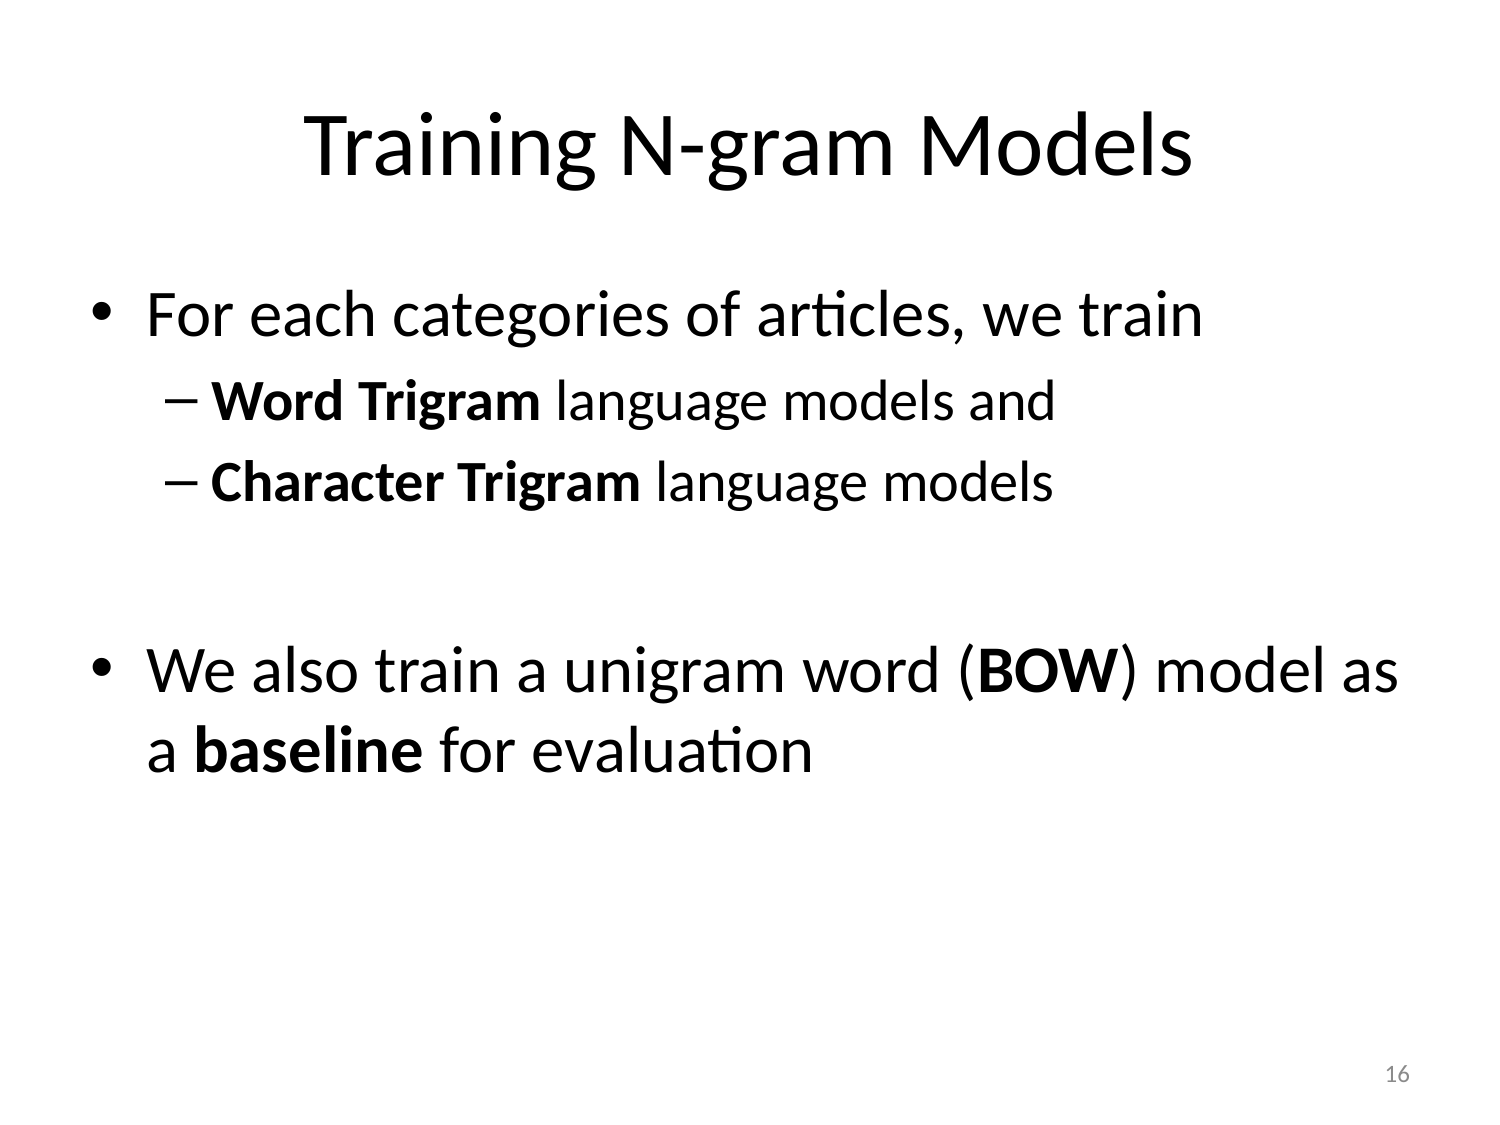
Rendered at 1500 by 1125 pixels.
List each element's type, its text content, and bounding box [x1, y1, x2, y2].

list For each categories of articles, we train Word Trigram language models and Character Trigram language models We also train a unigram word (BOW) model as a baseline for evaluation [75, 262, 1425, 1005]
slide_number 16 [1074, 1042, 1425, 1103]
title Training N-gram Models [75, 45, 1425, 233]
